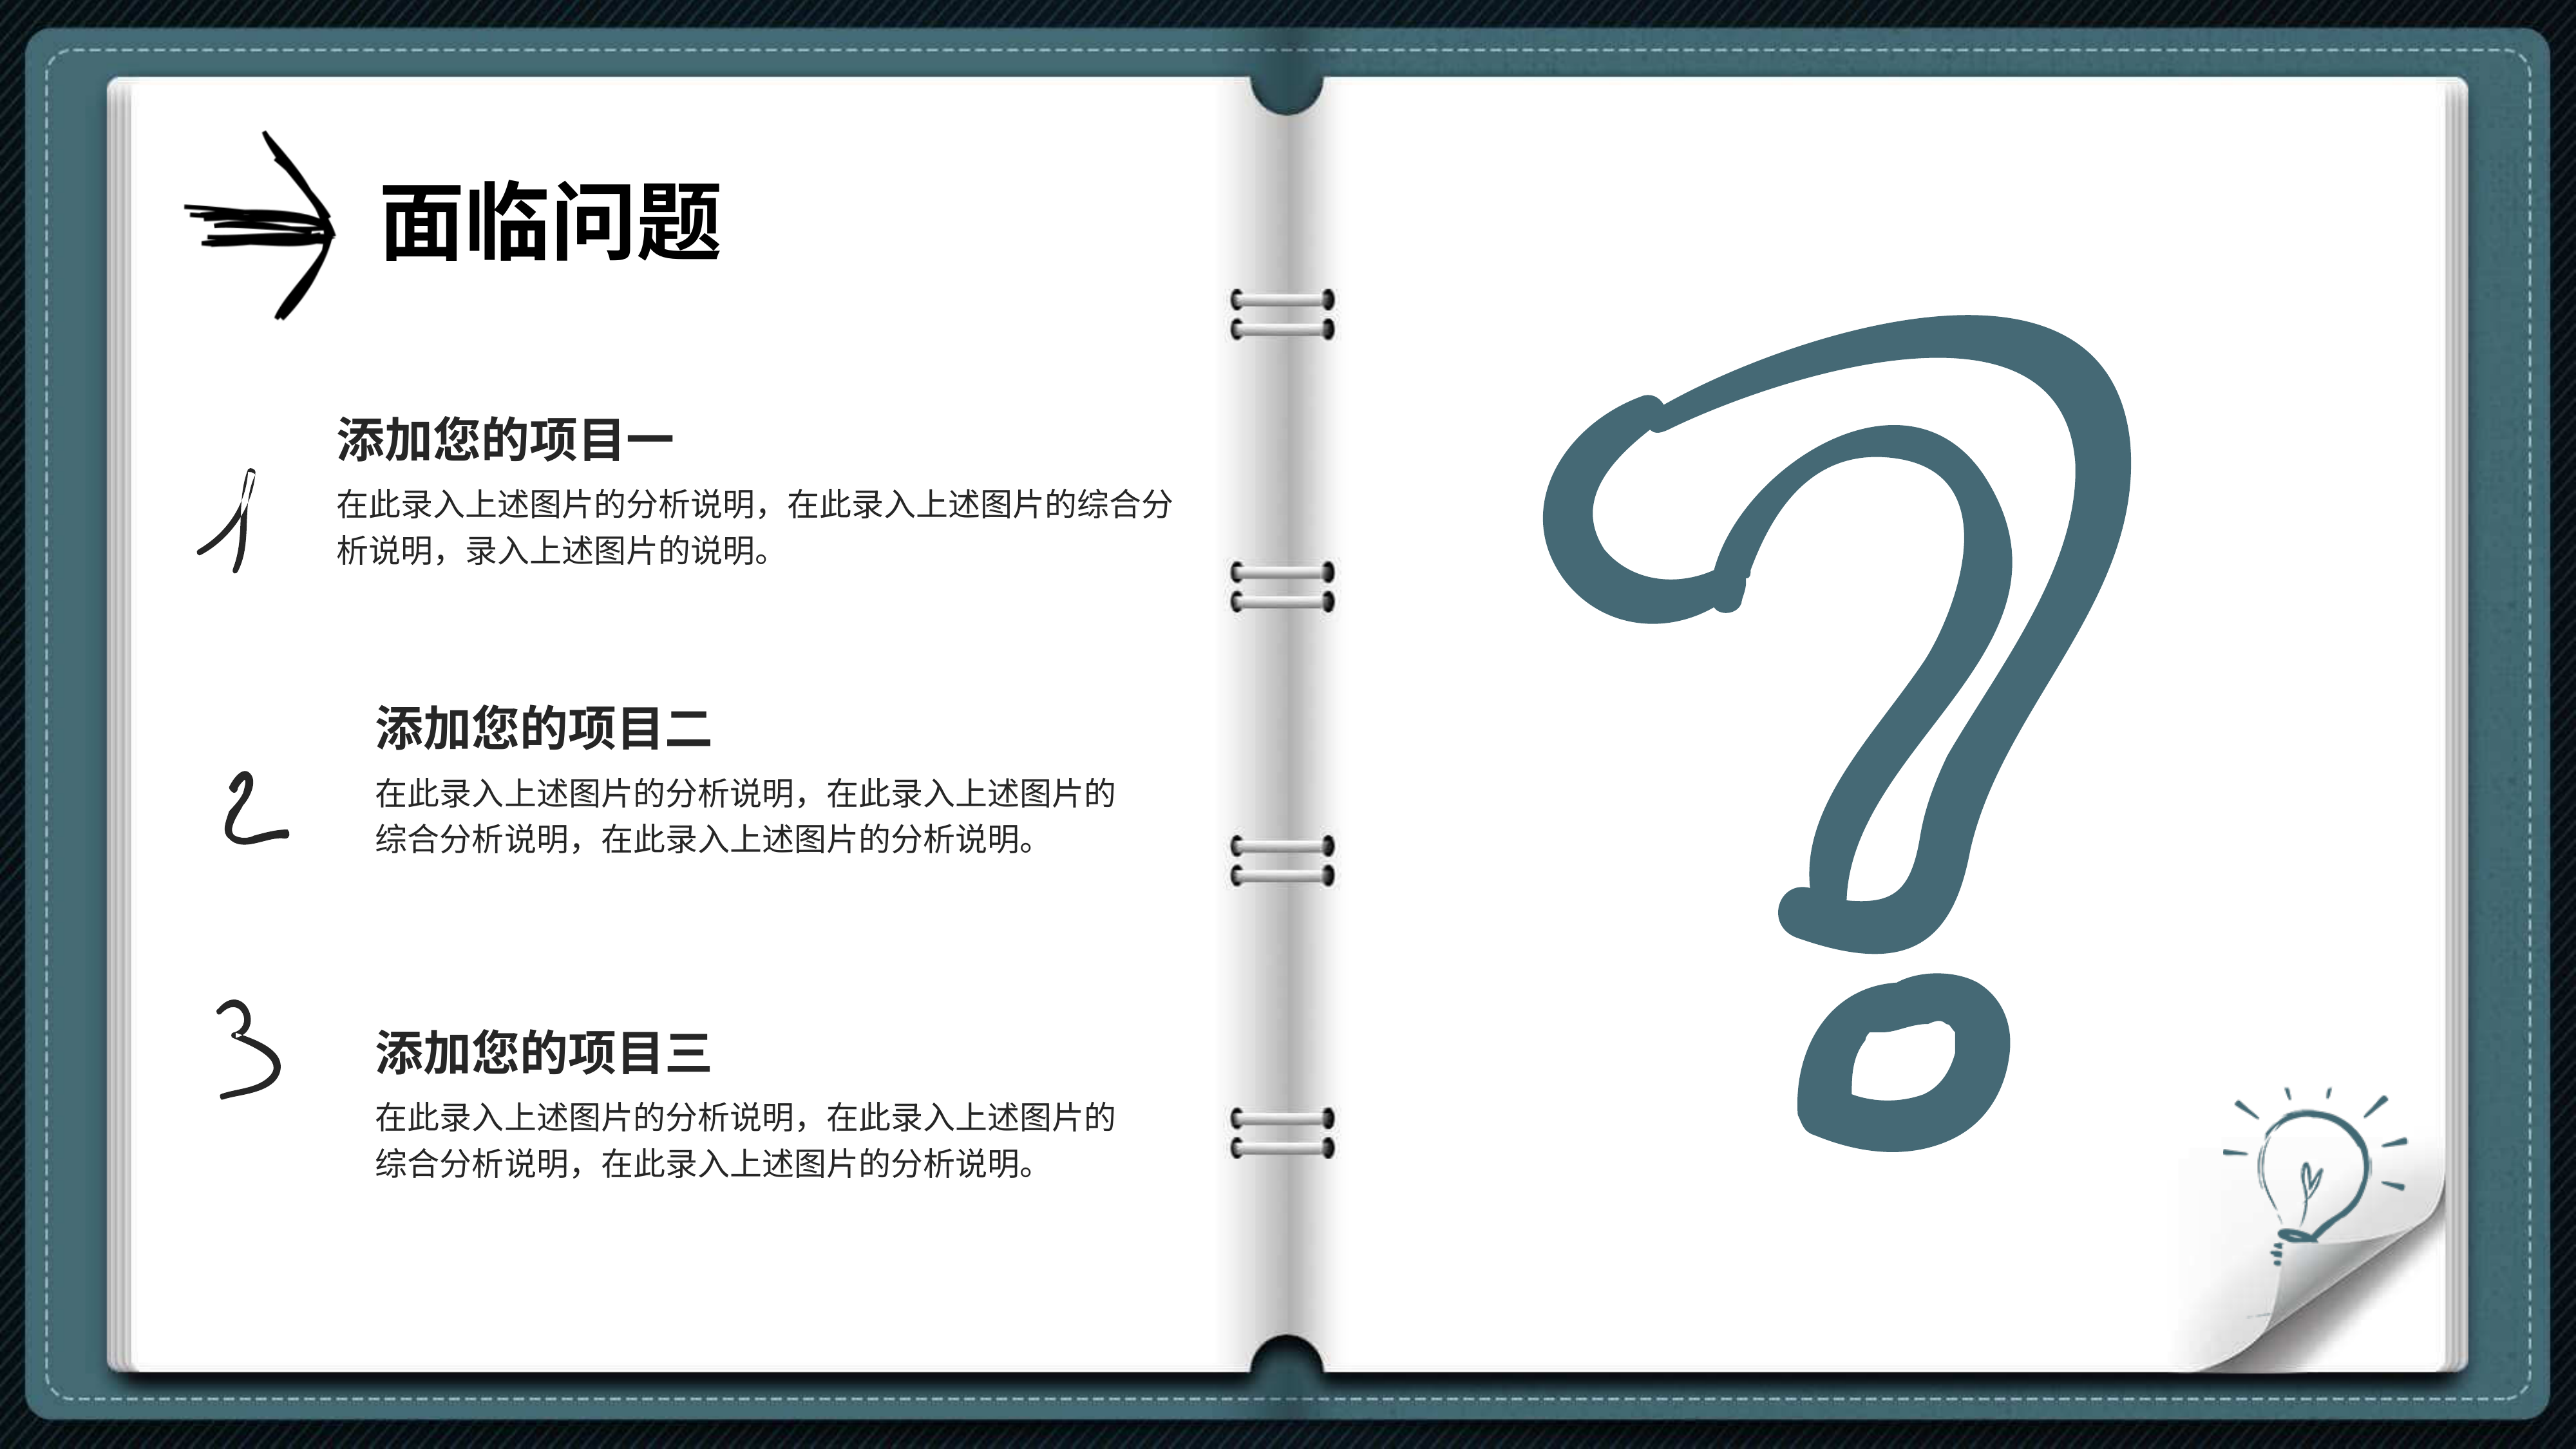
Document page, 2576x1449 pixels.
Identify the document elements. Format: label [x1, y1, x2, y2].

text_box [1512, 227, 2145, 1161]
picture [0, 0, 2576, 1449]
